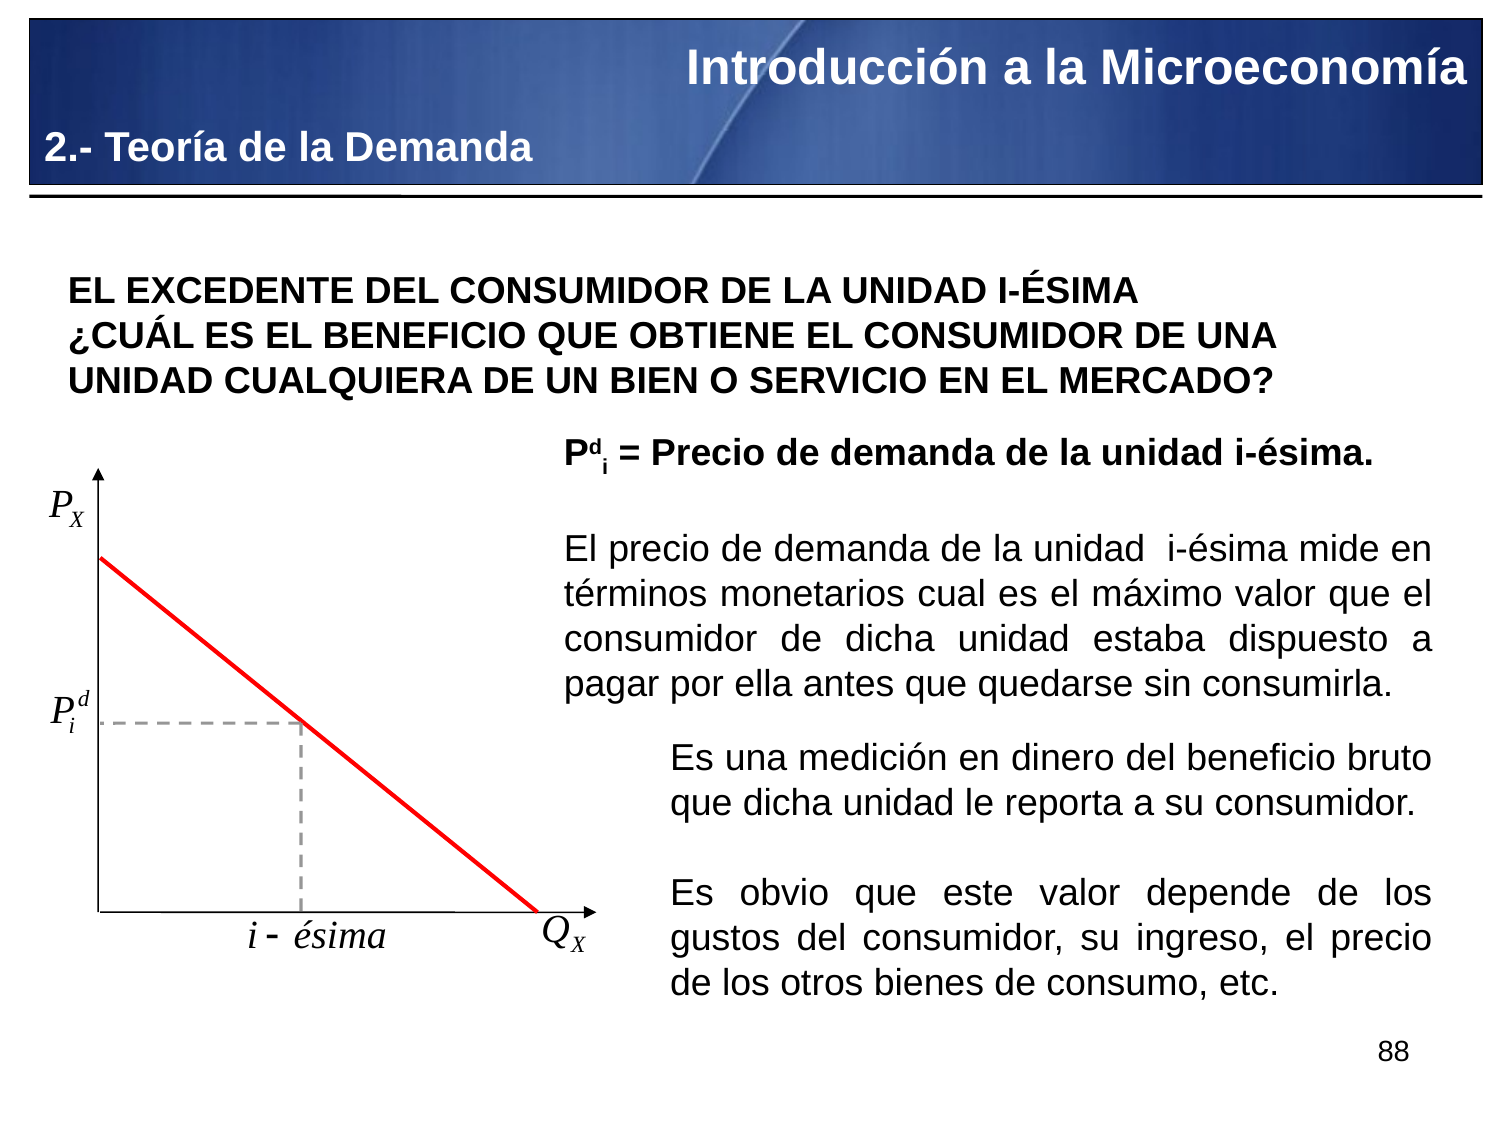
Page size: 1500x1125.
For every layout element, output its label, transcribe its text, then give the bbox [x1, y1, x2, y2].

slide_number 88 [1074, 1024, 1426, 1103]
text_box Es una medición en dinero del beneficio bruto que dicha unidad le reporta a su consumidor. Es obvio que este valor depende de los gustos del consumidor, su ingreso, el precio de los otros bienes de consumo, etc. [655, 725, 1448, 1011]
text_box Introducción a la Microeconomía [608, 26, 1483, 102]
text_box [29, 19, 1483, 185]
text_box EL EXCEDENTE DEL CONSUMIDOR DE LA UNIDAD I-ÉSIMA ¿CUÁL ES EL BENEFICIO QUE OBTIENE EL CONSUMIDOR DE UNA UNIDAD CUALQUIERA DE UN BIEN O SERVICIO EN EL MERCADO? [53, 259, 1436, 409]
text_box 2.- Teoría de la Demanda [29, 112, 585, 178]
text_box Pdi = Precio de demanda de la unidad i-ésima. El precio de demanda de la unidad i-ésima mide en términos monetarios cual es el máximo valor que el consumidor de dicha unidad estaba dispuesto a pagar por ella antes que quedarse sin consumirla. [549, 420, 1448, 712]
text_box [41, 467, 597, 960]
